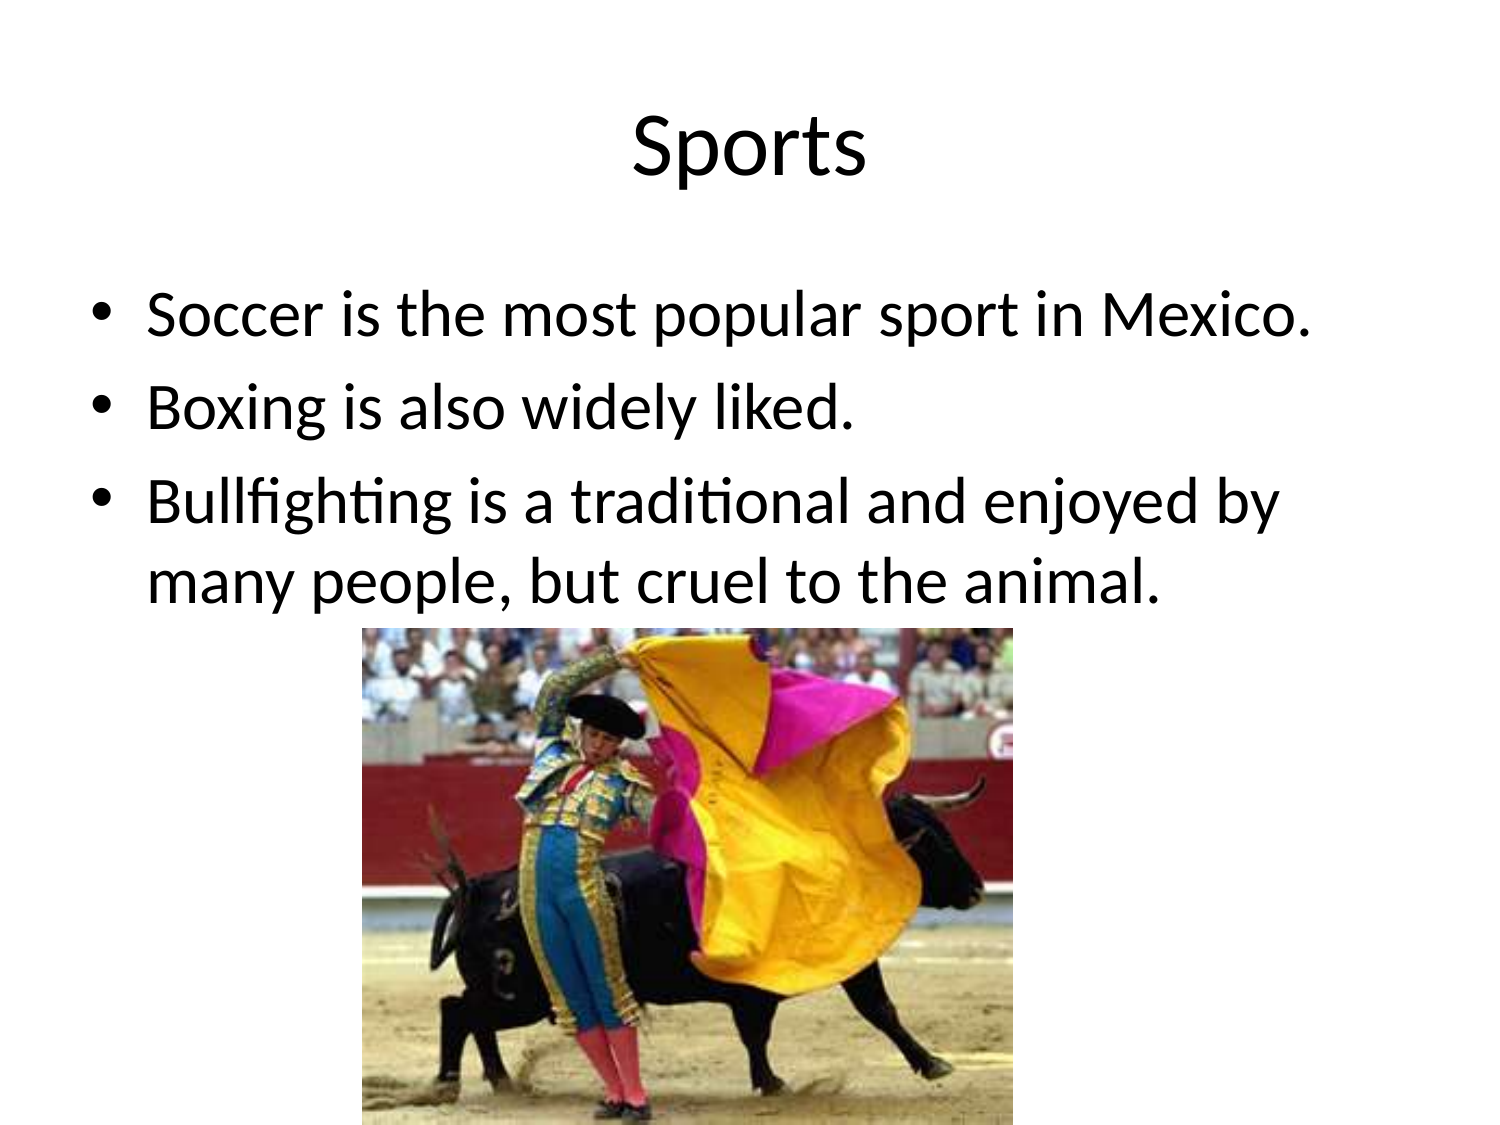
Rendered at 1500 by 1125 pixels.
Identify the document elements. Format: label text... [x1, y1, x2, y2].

picture [362, 628, 1013, 1125]
list Soccer is the most popular sport in Mexico. Boxing is also widely liked. Bullfighting is a traditional and enjoyed by many people, but cruel to the animal. [74, 262, 1426, 1006]
title Sports [74, 44, 1426, 233]
